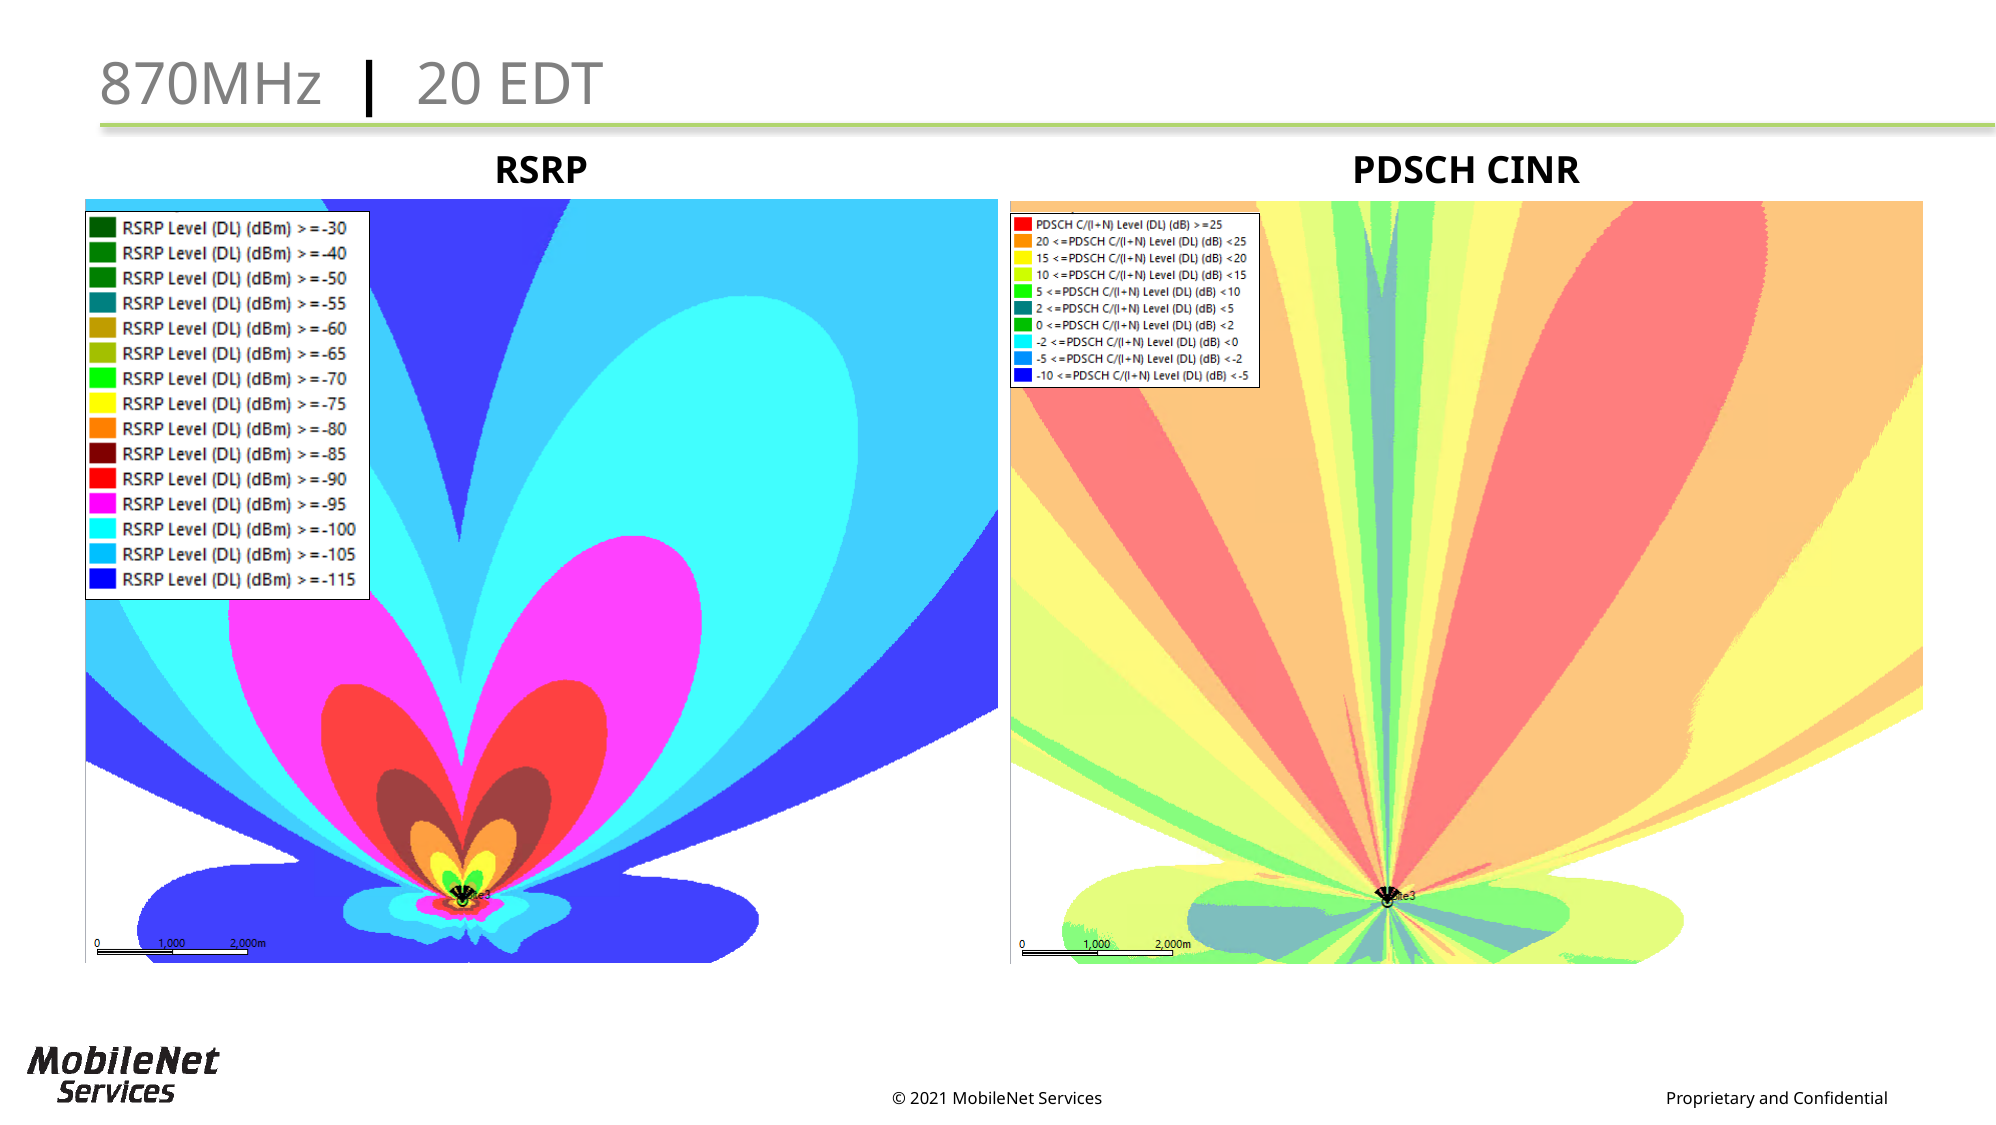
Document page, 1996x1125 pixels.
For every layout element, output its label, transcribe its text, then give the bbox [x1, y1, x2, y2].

picture [19, 1037, 226, 1113]
picture [84, 211, 370, 600]
picture [1009, 212, 1260, 389]
text_box RSRP [479, 138, 603, 198]
title 870MHz | 20 EDT [85, 0, 1881, 175]
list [1009, 200, 1923, 964]
text_box PDSCH CINR [1337, 138, 1596, 199]
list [84, 199, 998, 963]
